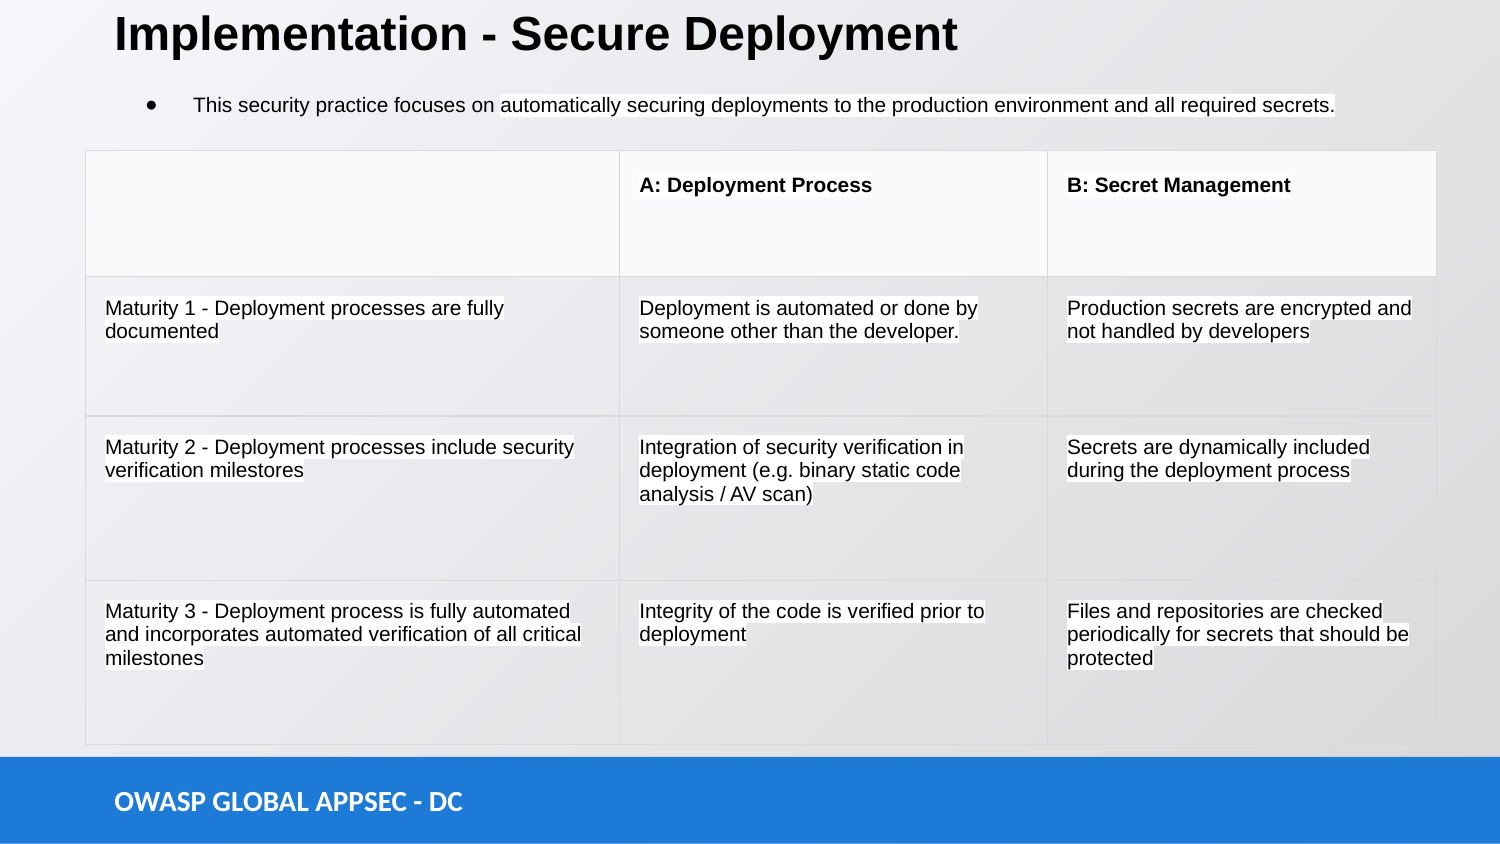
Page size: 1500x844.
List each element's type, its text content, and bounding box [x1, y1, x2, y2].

table_cell Maturity 3 - Deployment process is fully automated and incorporates automated verification of all critical milestones [86, 581, 619, 744]
title Implementation - Secure Deployment [103, 0, 1397, 93]
table_cell Integrity of the code is verified prior to deployment [620, 581, 1047, 744]
text_box This security practice focuses on automatically securing deployments to the production environment and all required secrets. [103, 76, 1372, 149]
table_cell Maturity 1 - Deployment processes are fully documented [86, 277, 619, 415]
table_header A: Deployment Process [620, 151, 1047, 276]
table_cell Files and repositories are checked periodically for secrets that should be protected [1048, 581, 1436, 744]
table_cell Production secrets are encrypted and not handled by developers [1048, 277, 1436, 415]
table_cell Integration of security verification in deployment (e.g. binary static code analysis / AV scan) [620, 417, 1047, 580]
table_header B: Secret Management [1048, 151, 1436, 276]
table_cell Maturity 2 - Deployment processes include security verification milestores [86, 417, 619, 580]
table_header [86, 151, 619, 276]
table_cell Secrets are dynamically included during the deployment process [1048, 417, 1436, 580]
table_cell Deployment is automated or done by someone other than the developer. [620, 277, 1047, 415]
